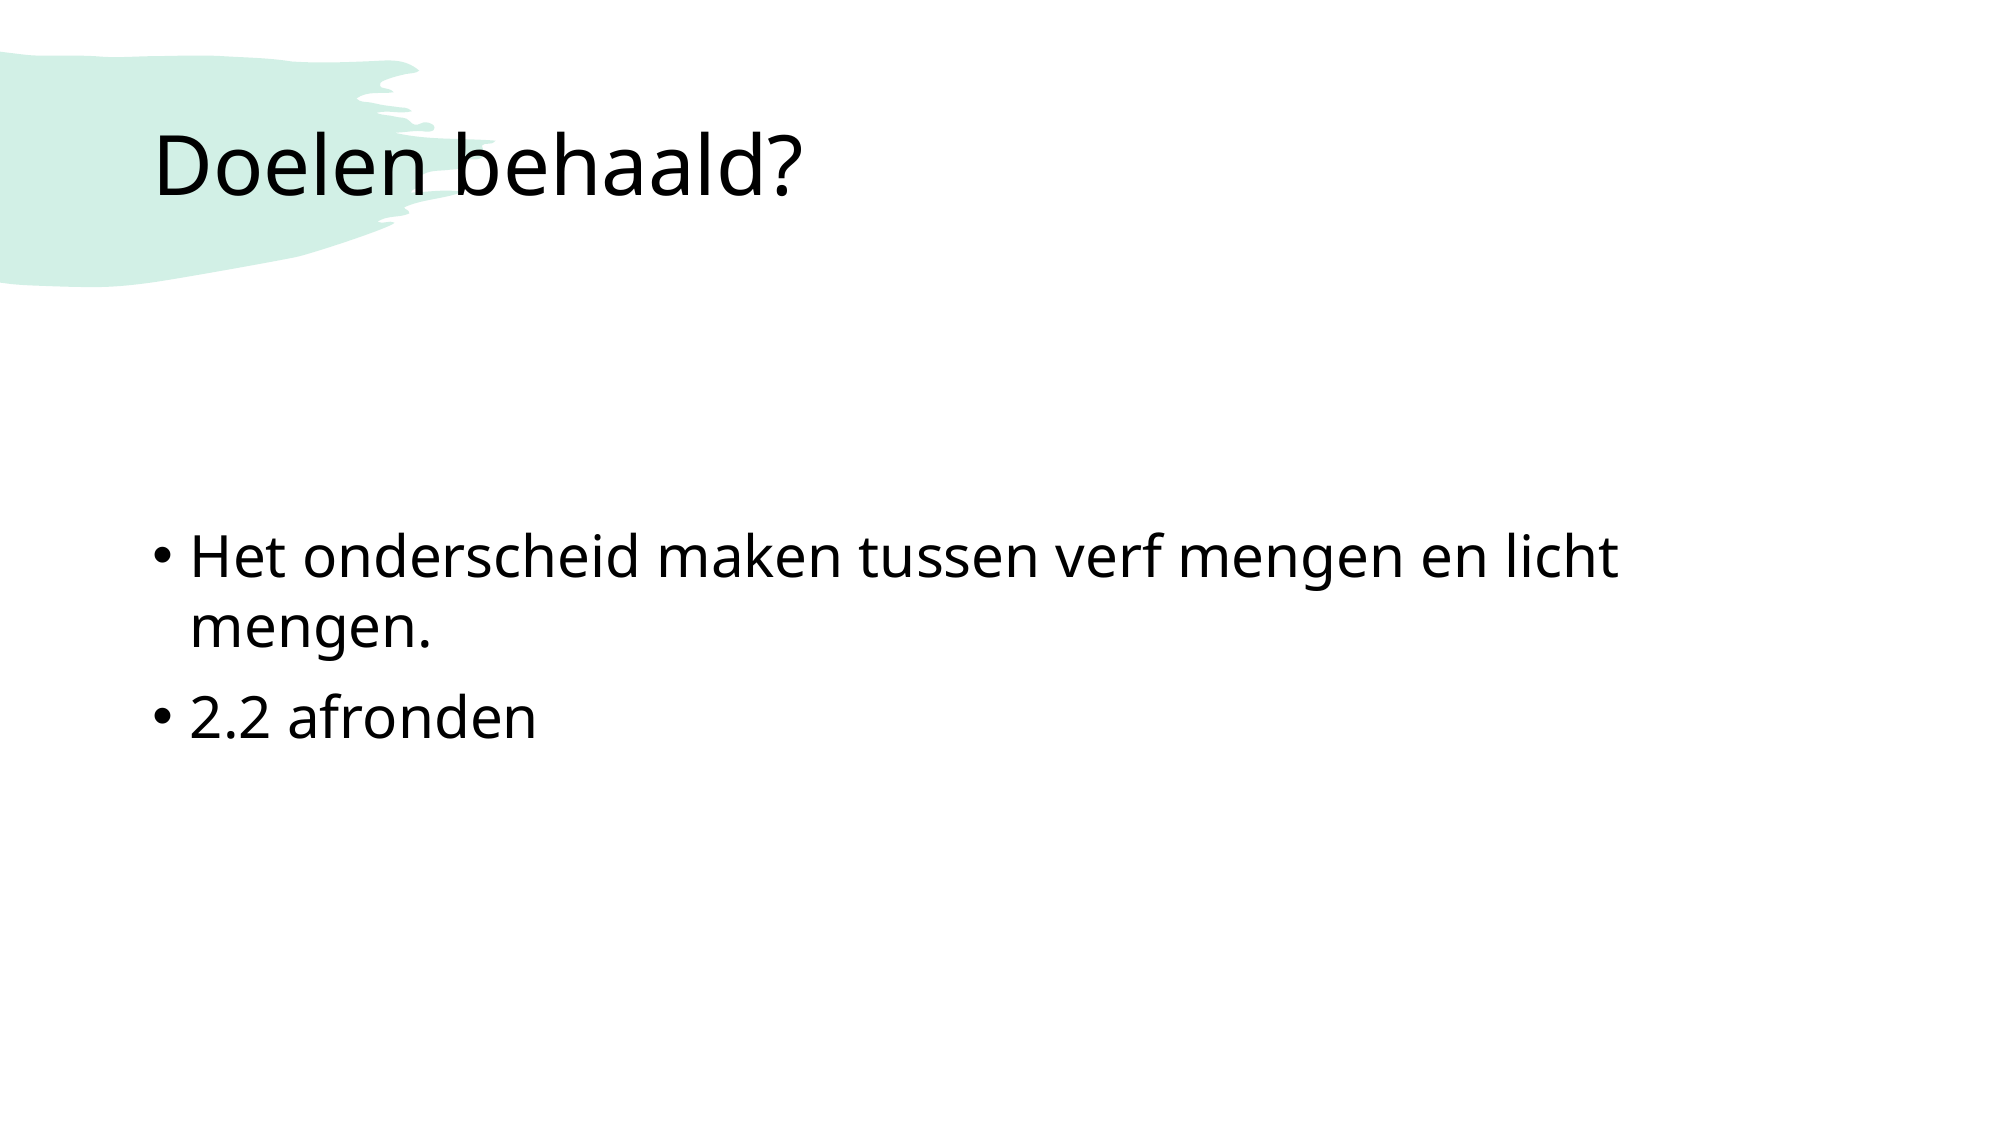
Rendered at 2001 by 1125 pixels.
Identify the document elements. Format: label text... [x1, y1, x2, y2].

title Doelen behaald? [137, 59, 1863, 278]
list Het onderscheid maken tussen verf mengen en licht mengen. 2.2 afronden [137, 329, 1863, 1013]
